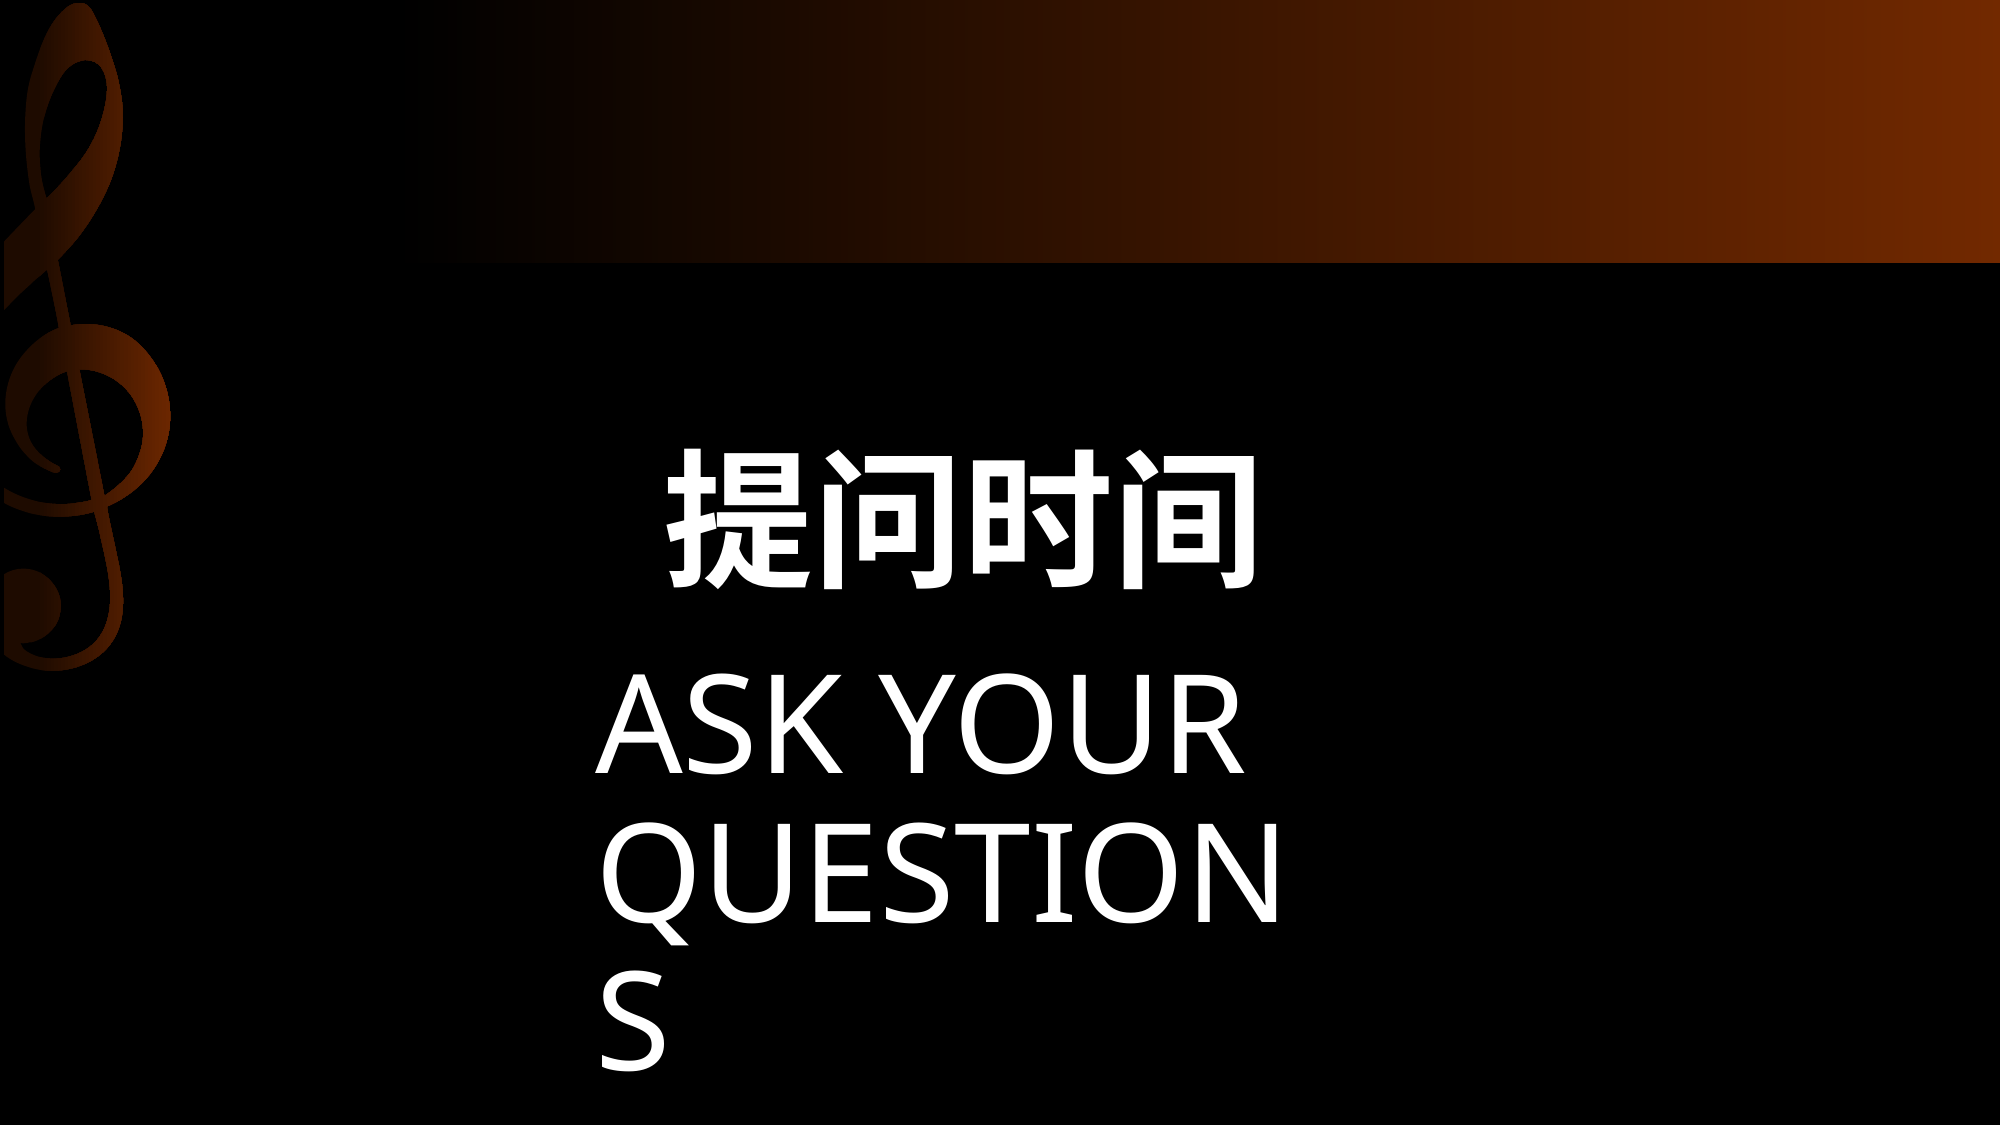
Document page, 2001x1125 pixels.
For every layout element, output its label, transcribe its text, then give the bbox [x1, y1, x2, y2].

list ASK YOUR QUESTIONS [580, 647, 1361, 788]
title 提问时间 [648, 436, 1293, 617]
